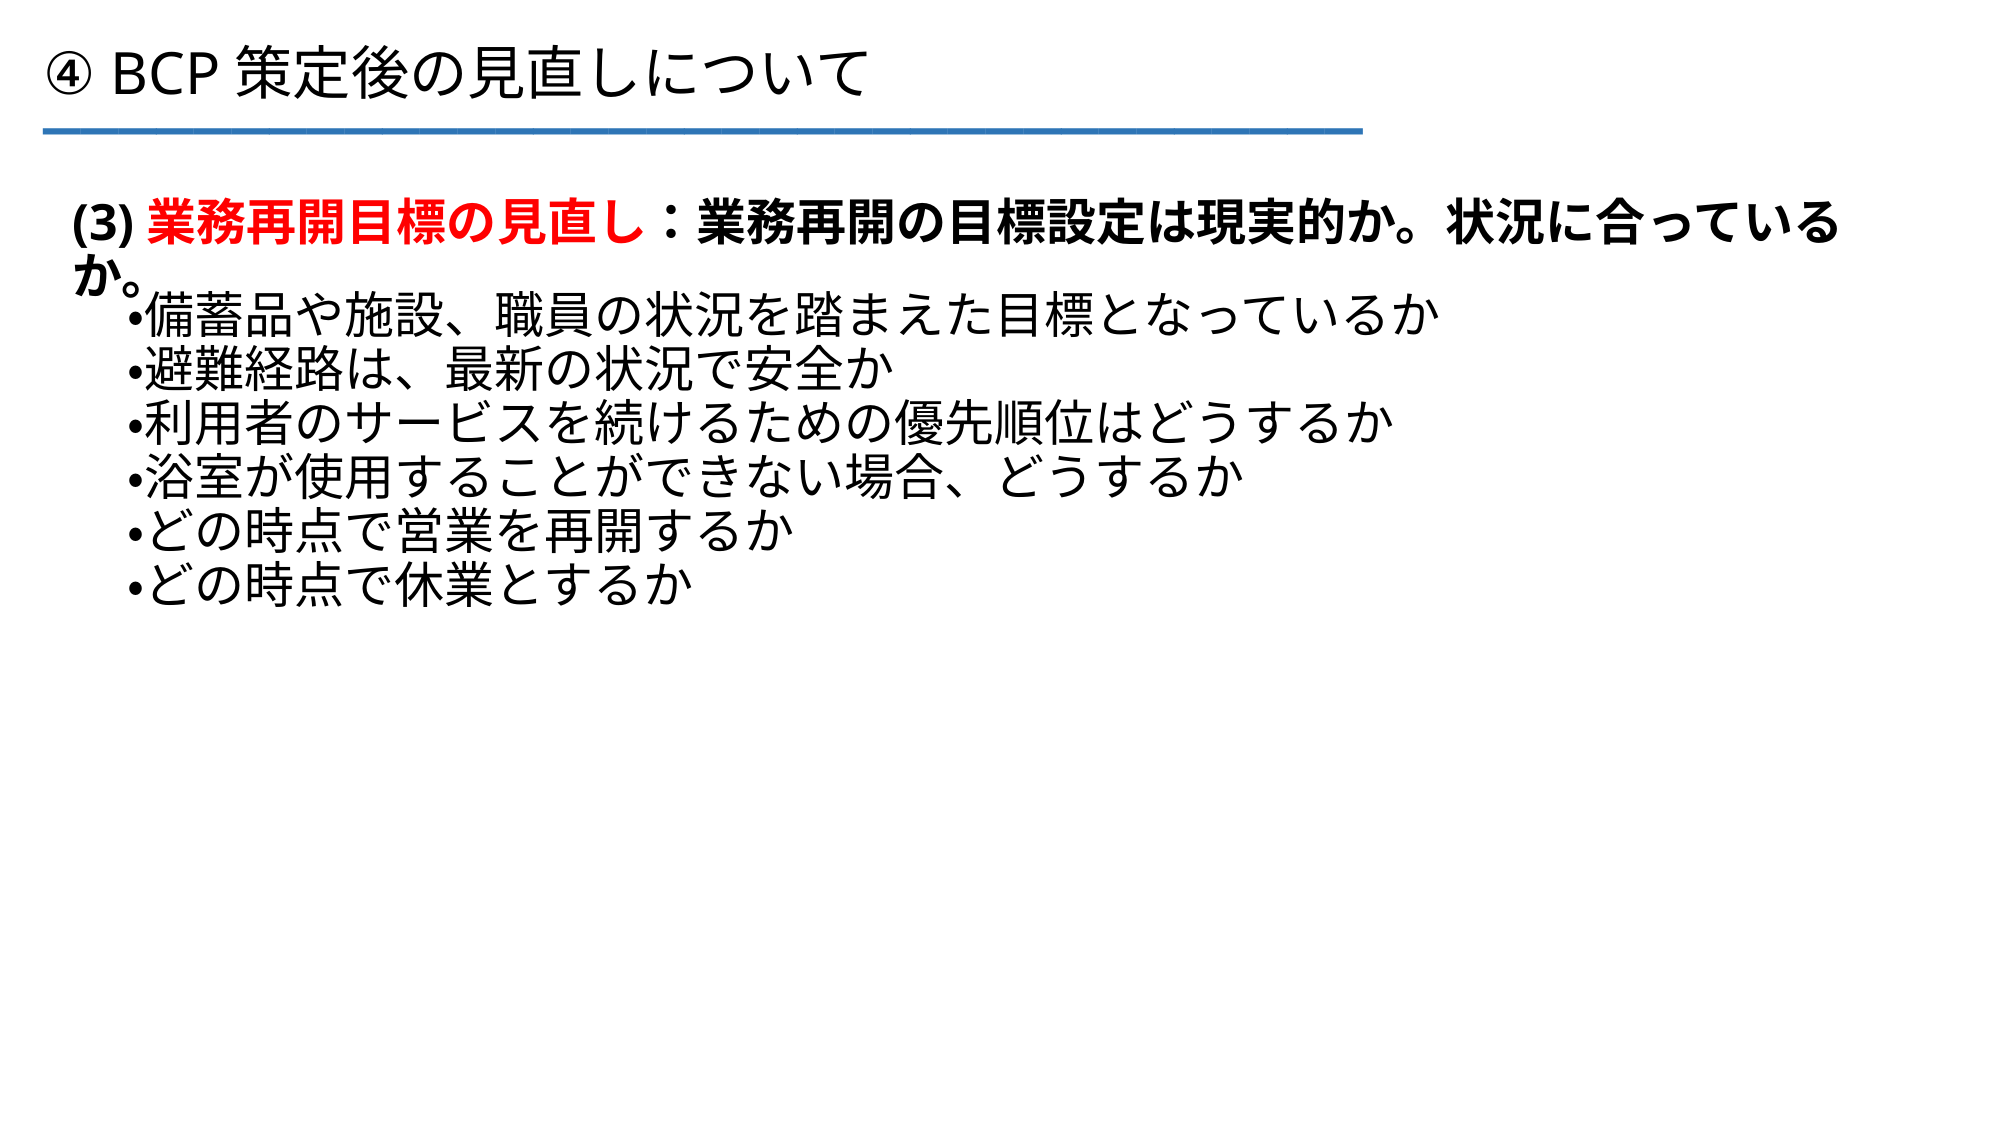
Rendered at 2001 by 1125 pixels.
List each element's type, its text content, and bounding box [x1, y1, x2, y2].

text_box ___________________________________ [28, 17, 1960, 164]
text_box ・備蓄品や施設、職員の状況を踏まえた目標となっているか ・避難経路は、最新の状況で安全か ・利用者のサービスを続けるための優先順位はどうするか ・浴室が使用することができない場合、どうするか ・どの時点で営業を再開するか ・どの時点で休業とするか [112, 283, 1623, 640]
text_box ④ BCP策定後の見直しについて [28, 36, 1923, 131]
text_box (3)業務再開目標の見直し：業務再開の目標設定は現実的か。状況に合っているか。 [57, 190, 1884, 265]
